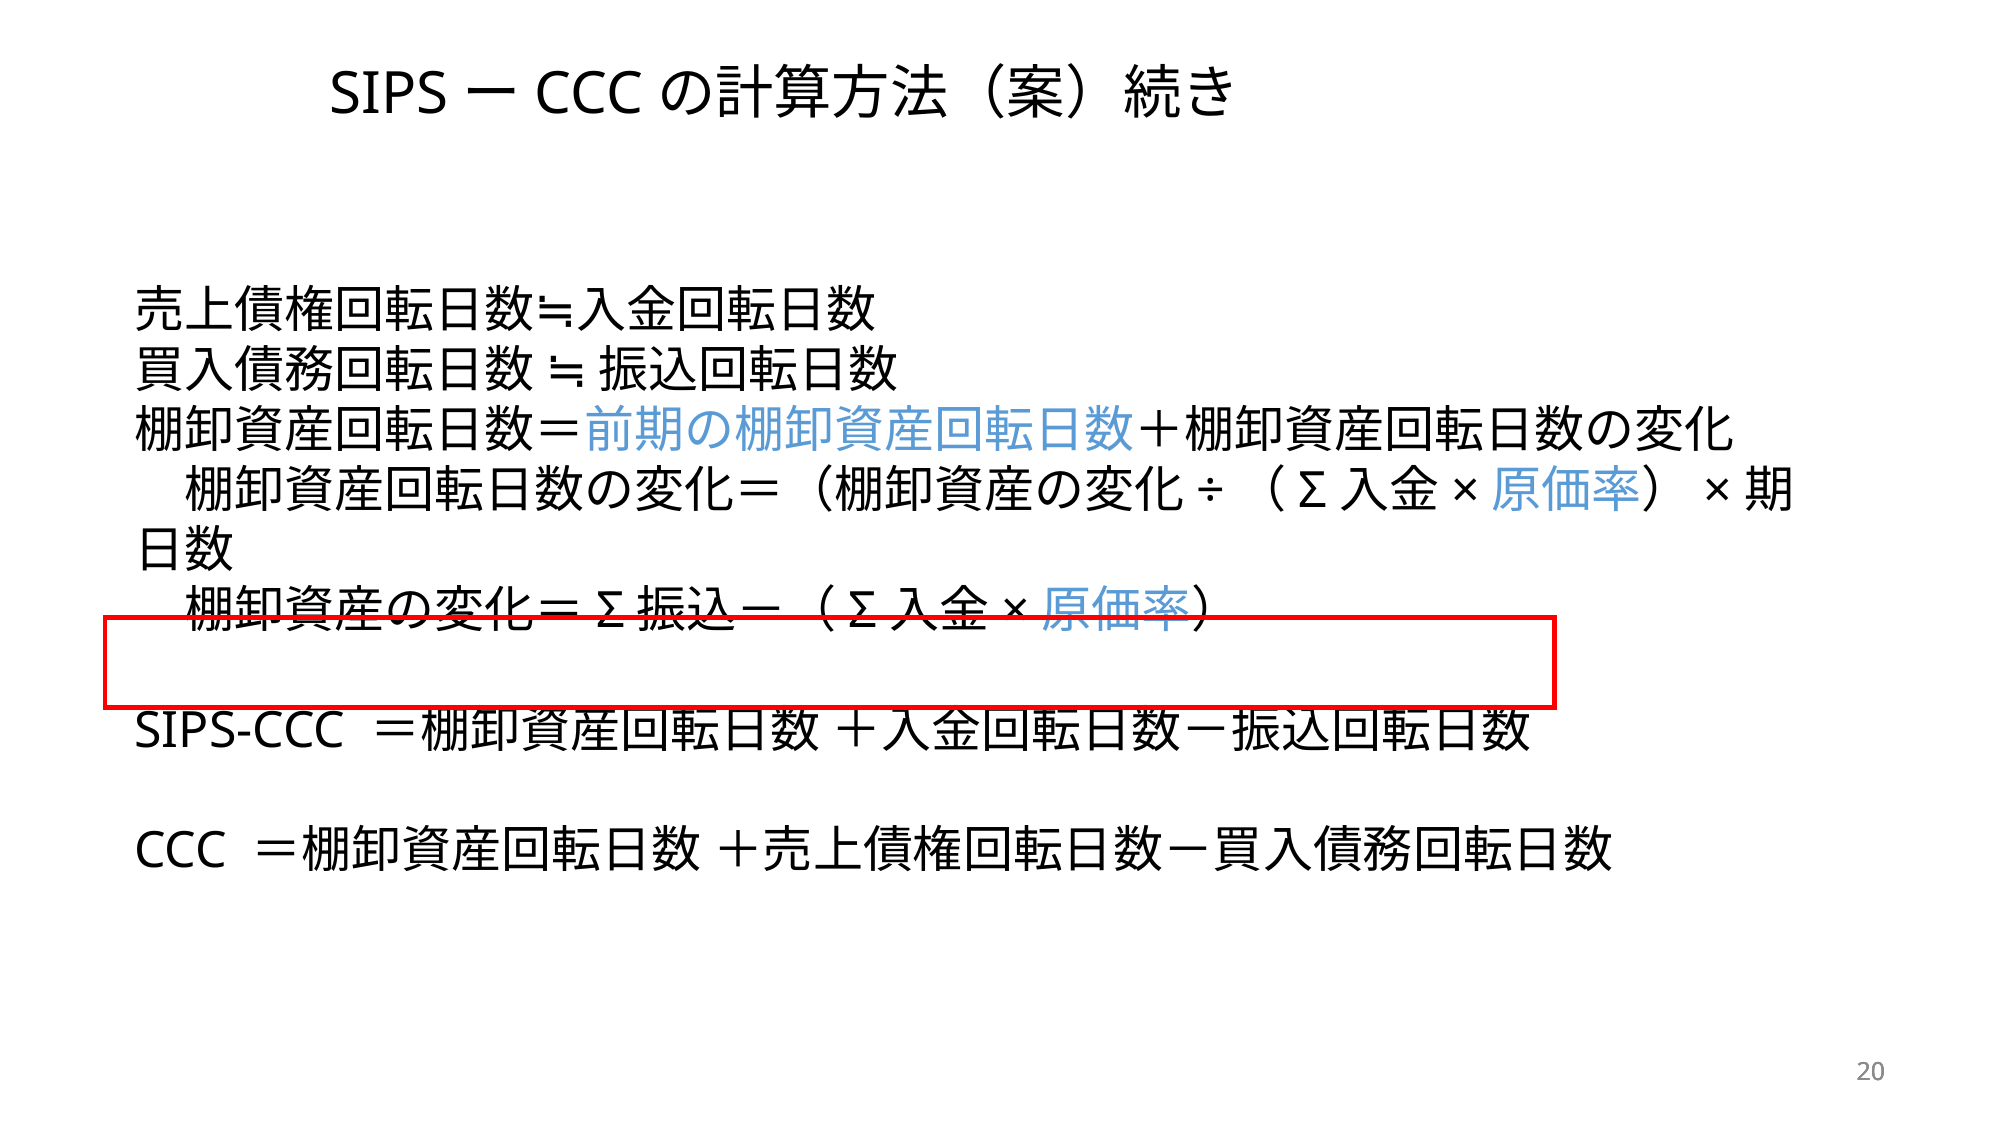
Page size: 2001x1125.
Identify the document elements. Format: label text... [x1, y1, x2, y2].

text_box SIPSーCCCの計算方法（案）続き [315, 47, 1255, 133]
text_box 売上債権回転日数≒入金回転日数 買入債務回転日数 ≒ 振込回転日数 棚卸資産回転日数＝前期の棚卸資産回転日数＋棚卸資産回転日数の変化 棚卸資産回転日数の変化＝（棚卸資産の変化÷（Σ入金×原価率）×期日数 棚卸資産の変化＝Σ振込－（Σ入金×原価率） SIPS-CCC ＝棚卸資産回転日数 ＋入金回転日数－振込回転日数 CCC ＝棚卸資産回転日数 ＋売上債権回転日数－買入債務回転日数 [119, 210, 1856, 886]
text_box 20 [1433, 1042, 1900, 1103]
text_box [104, 617, 1555, 709]
